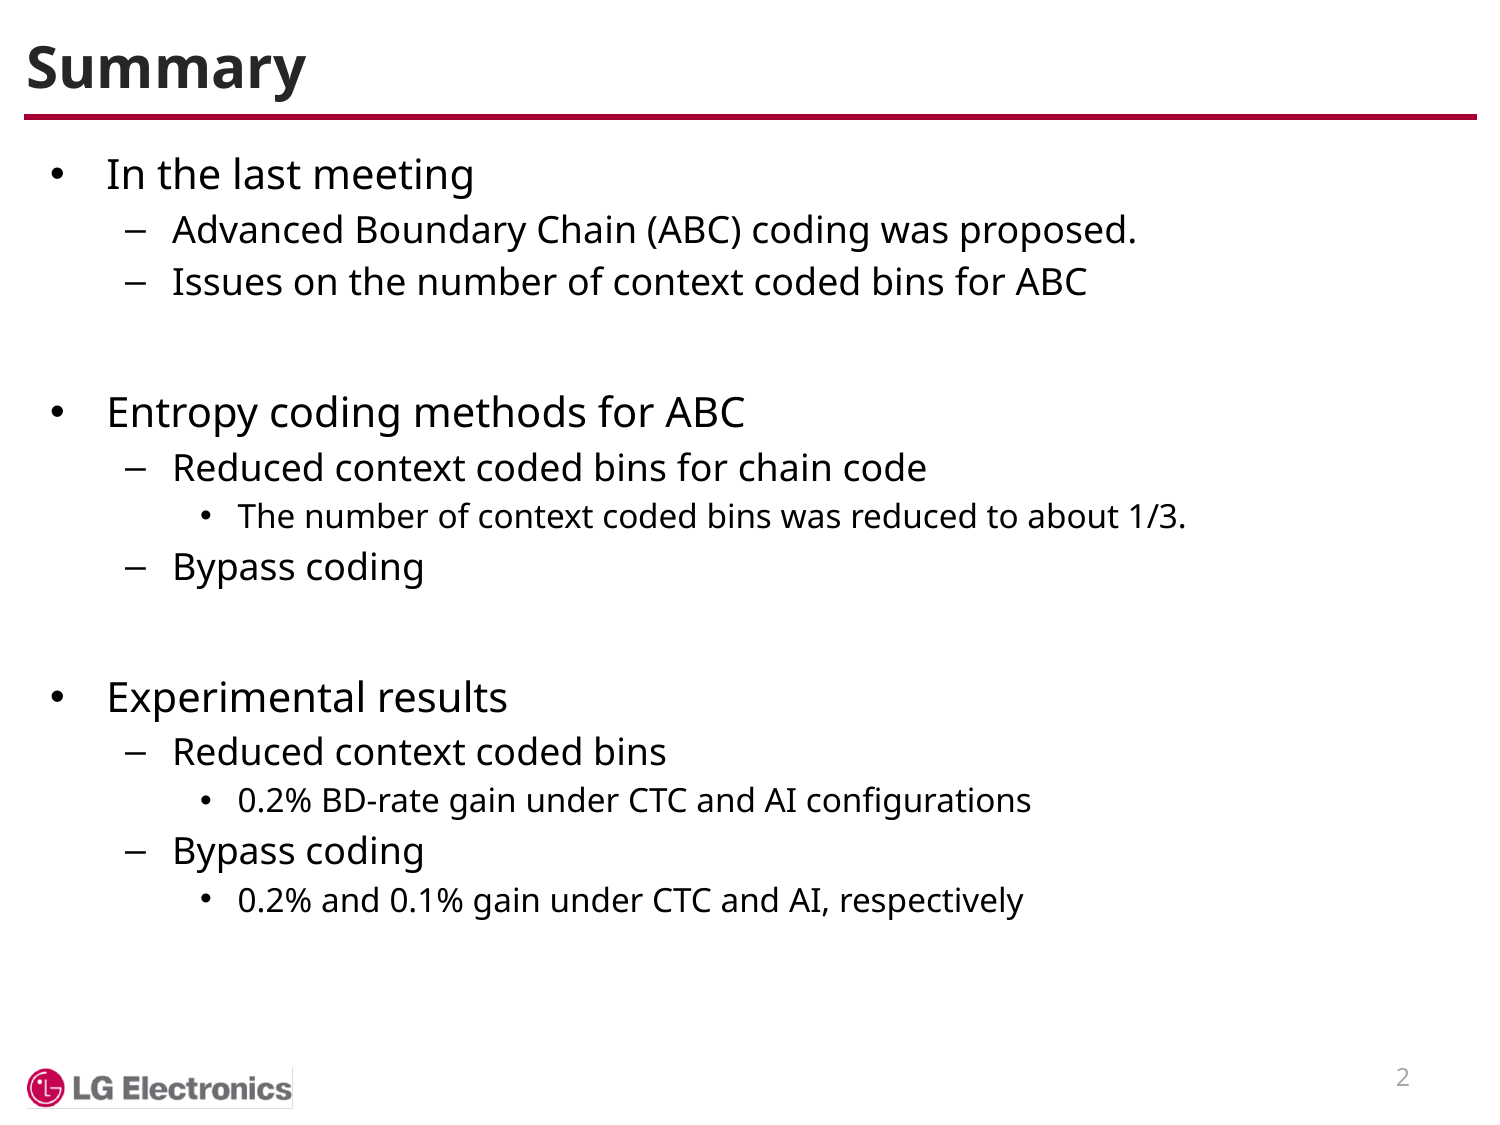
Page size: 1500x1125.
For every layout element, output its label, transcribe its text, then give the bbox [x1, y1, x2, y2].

title Summary [11, 23, 1465, 108]
list In the last meeting Advanced Boundary Chain (ABC) coding was proposed. Issues on the number of context coded bins for ABC Entropy coding methods for ABC Reduced context coded bins for chain code The number of context coded bins was reduced to about 1/3. Bypass coding Experimental results Reduced context coded bins 0.2% BD-rate gain under CTC and AI configurations Bypass coding 0.2% and 0.1% gain under CTC and AI, respectively [35, 140, 1465, 1043]
slide_number 2 [1074, 1054, 1425, 1103]
picture [26, 1066, 293, 1109]
